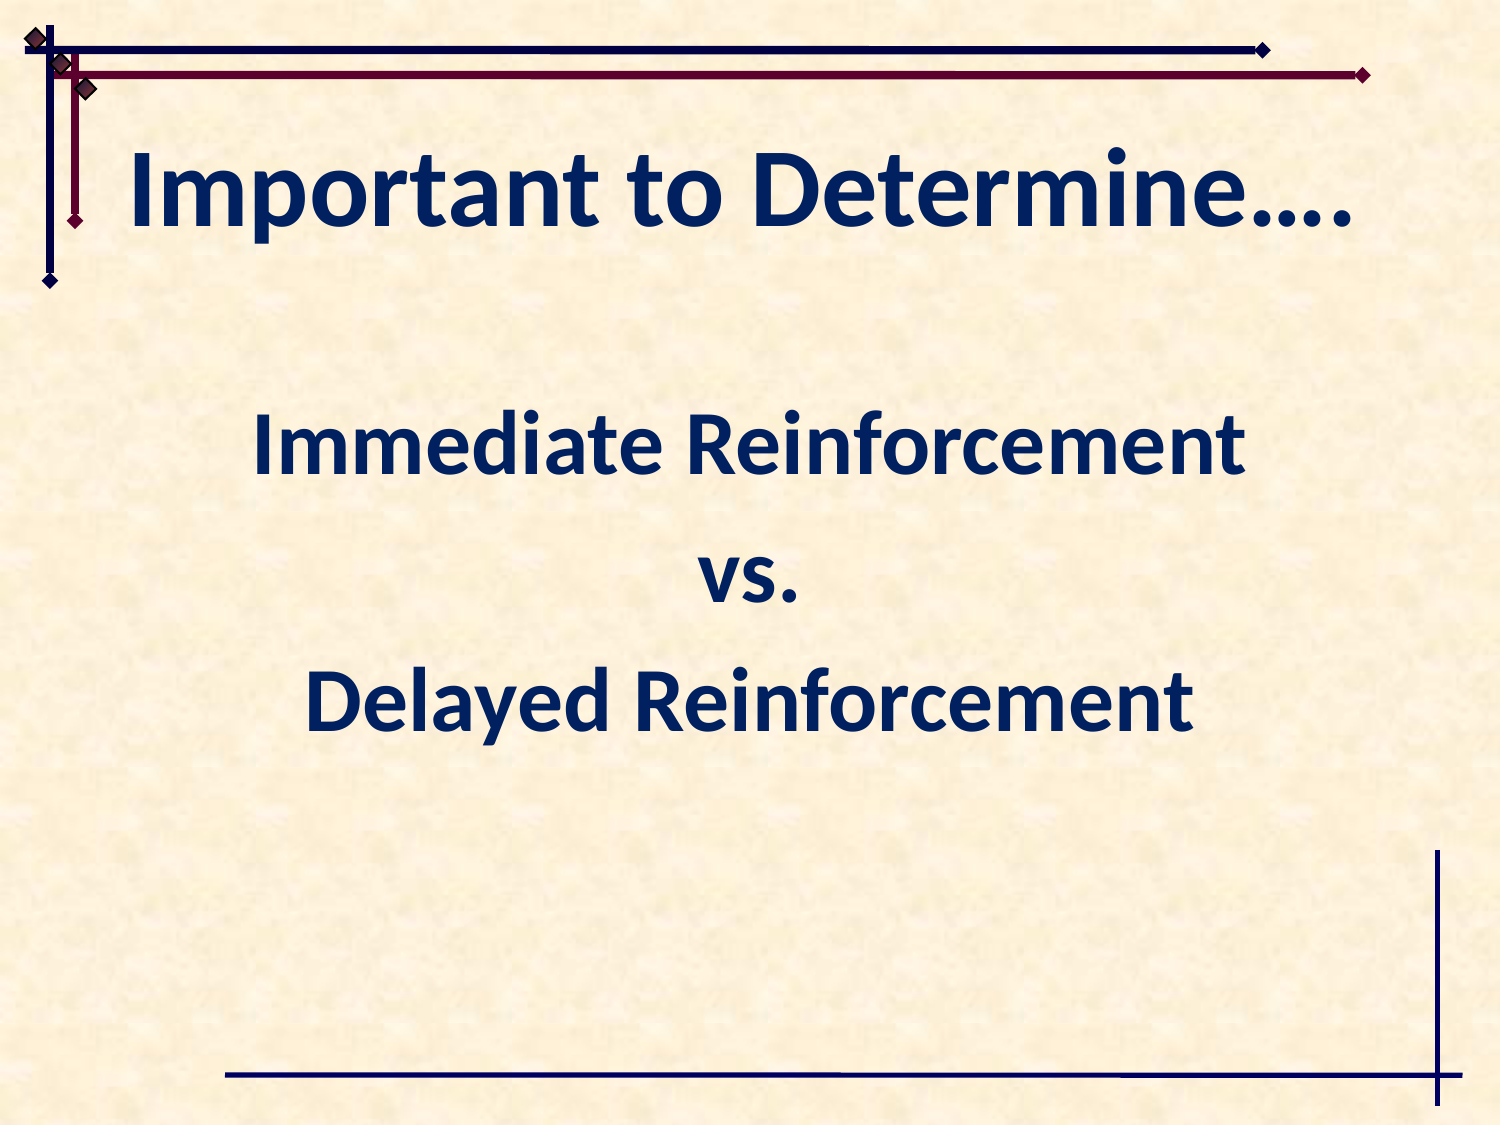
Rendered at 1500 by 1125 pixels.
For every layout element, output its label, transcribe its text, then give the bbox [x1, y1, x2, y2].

picture [0, 0, 1500, 1125]
title Important to Determine…. [112, 87, 1425, 275]
list Immediate Reinforcement vs. Delayed Reinforcement [75, 375, 1425, 938]
